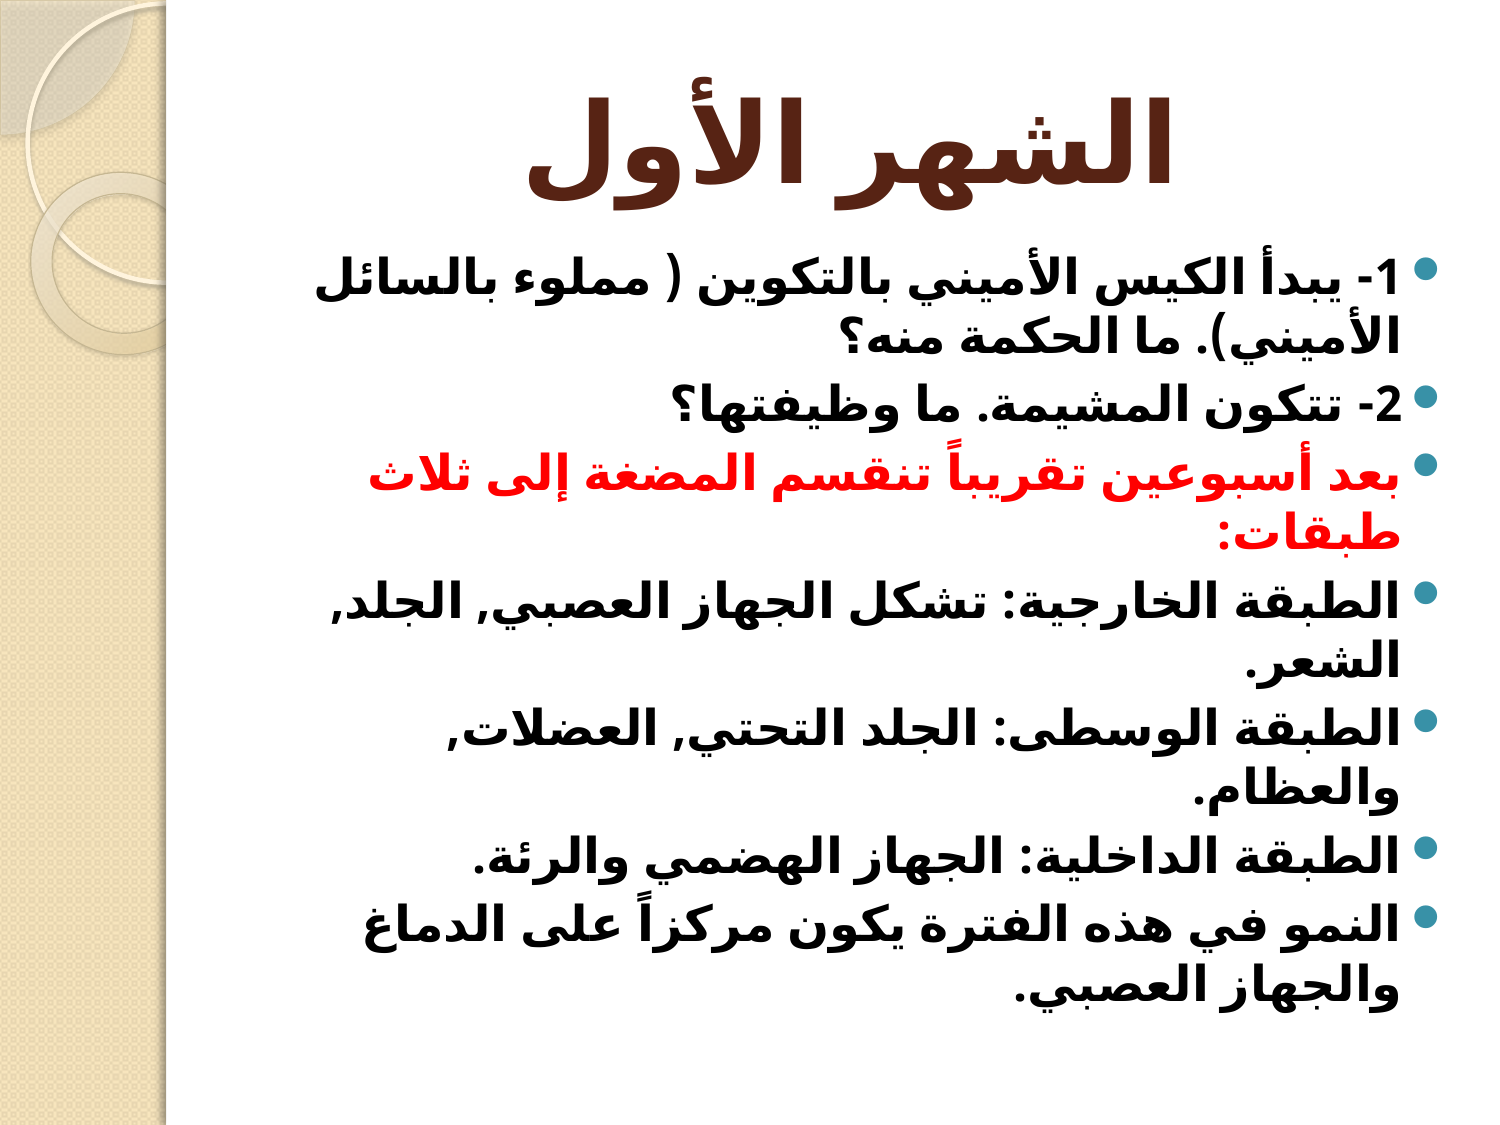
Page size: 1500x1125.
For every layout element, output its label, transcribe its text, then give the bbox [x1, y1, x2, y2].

title الشهر الأول [235, 45, 1466, 233]
list 1- يبدأ الكيس الأميني بالتكوين ( مملوء بالسائل الأميني). ما الحكمة منه؟ 2- تتكون المشيمة. ما وظيفتها؟ بعد أسبوعين تقريباً تنقسم المضغة إلى ثلاث طبقات: الطبقة الخارجية: تشكل الجهاز العصبي, الجلد, الشعر. الطبقة الوسطى: الجلد التحتي, العضلات, والعظام. الطبقة الداخلية: الجهاز الهضمي والرئة. النمو في هذه الفترة يكون مركزاً على الدماغ والجهاز العصبي. [222, 237, 1466, 1025]
